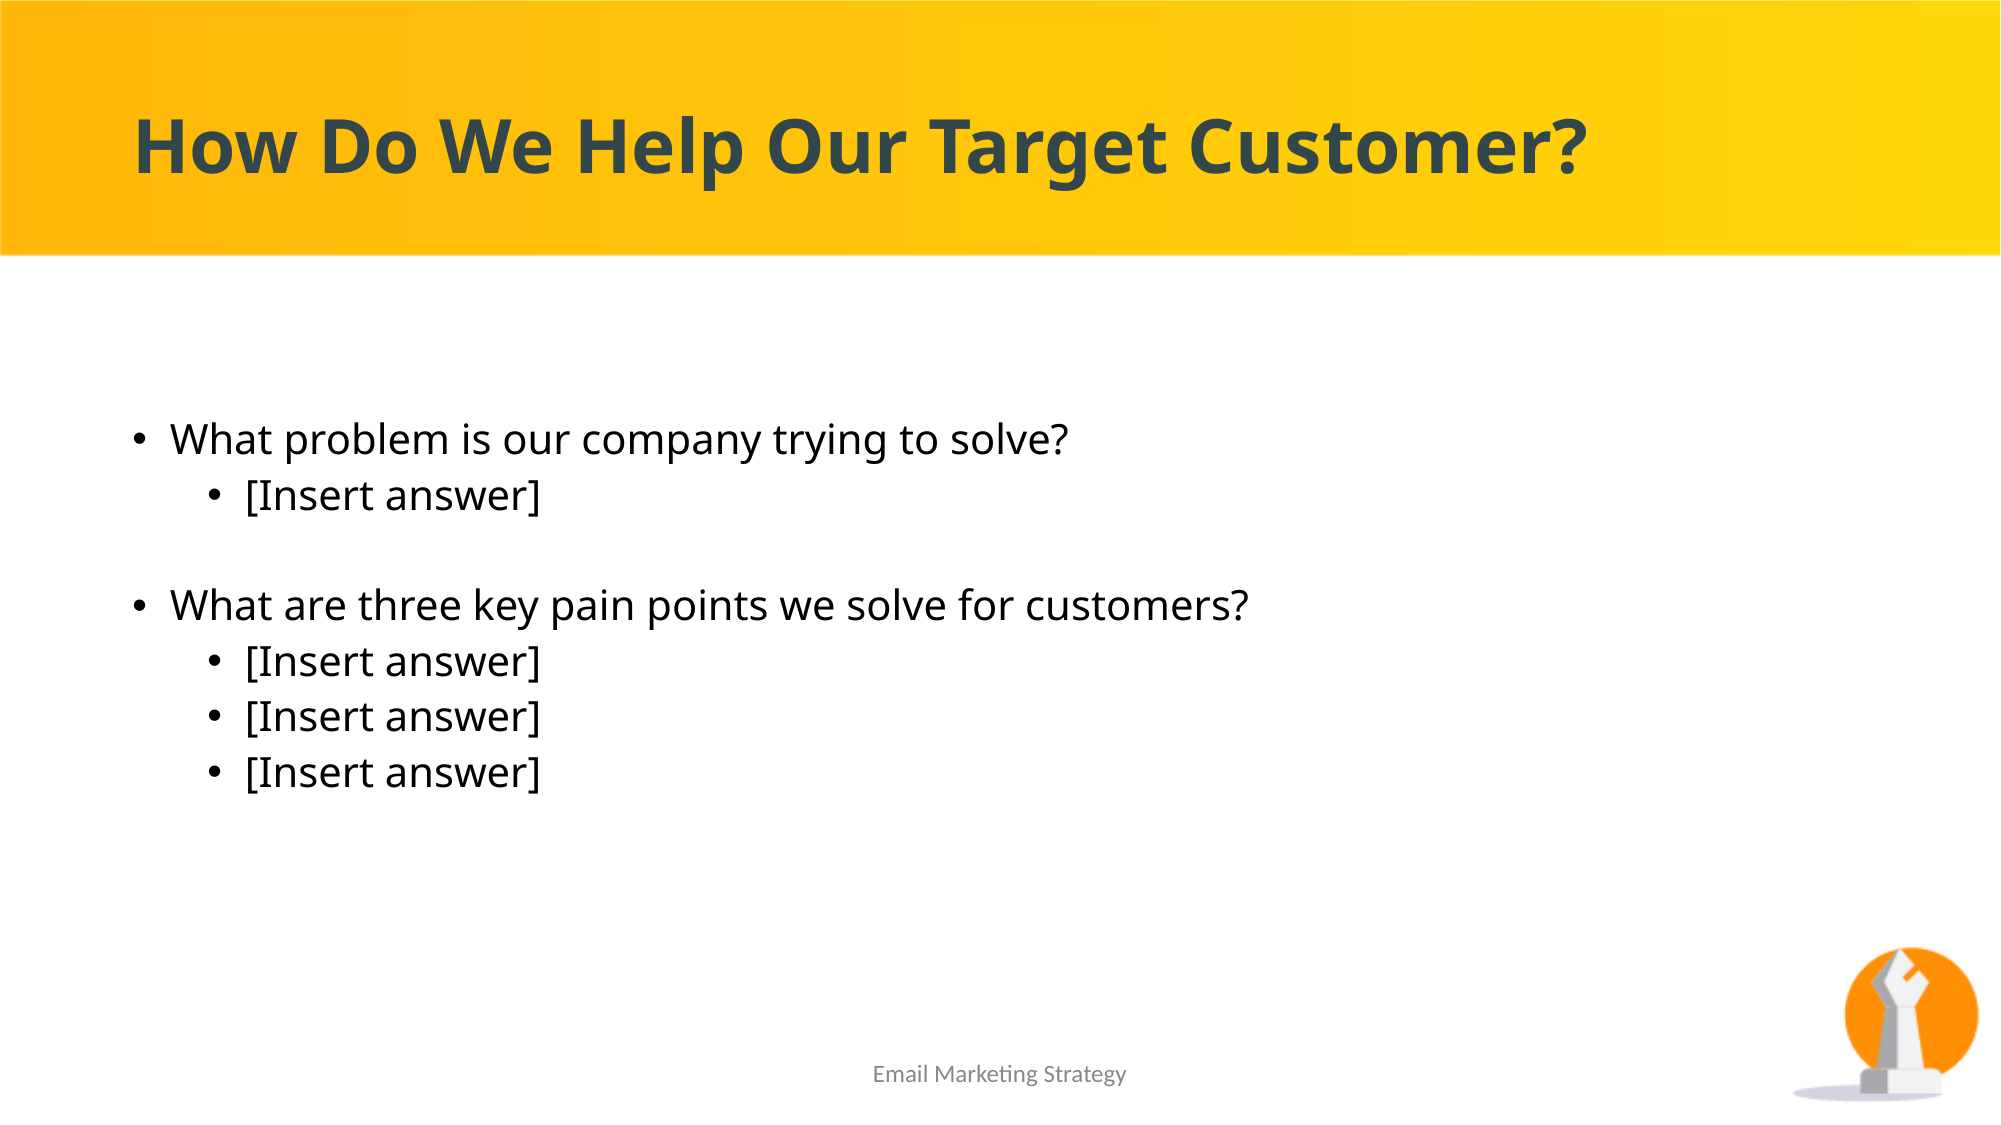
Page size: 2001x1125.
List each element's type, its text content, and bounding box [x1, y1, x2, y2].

picture [0, 0, 2001, 1125]
footer Email Marketing Strategy [662, 1042, 1338, 1103]
title How Do We Help Our Target Customer? [117, 40, 1843, 258]
list What problem is our company trying to solve? [Insert answer] What are three key pain points we solve for customers? [Insert answer] [Insert answer] [Insert answer] [117, 411, 1843, 1036]
